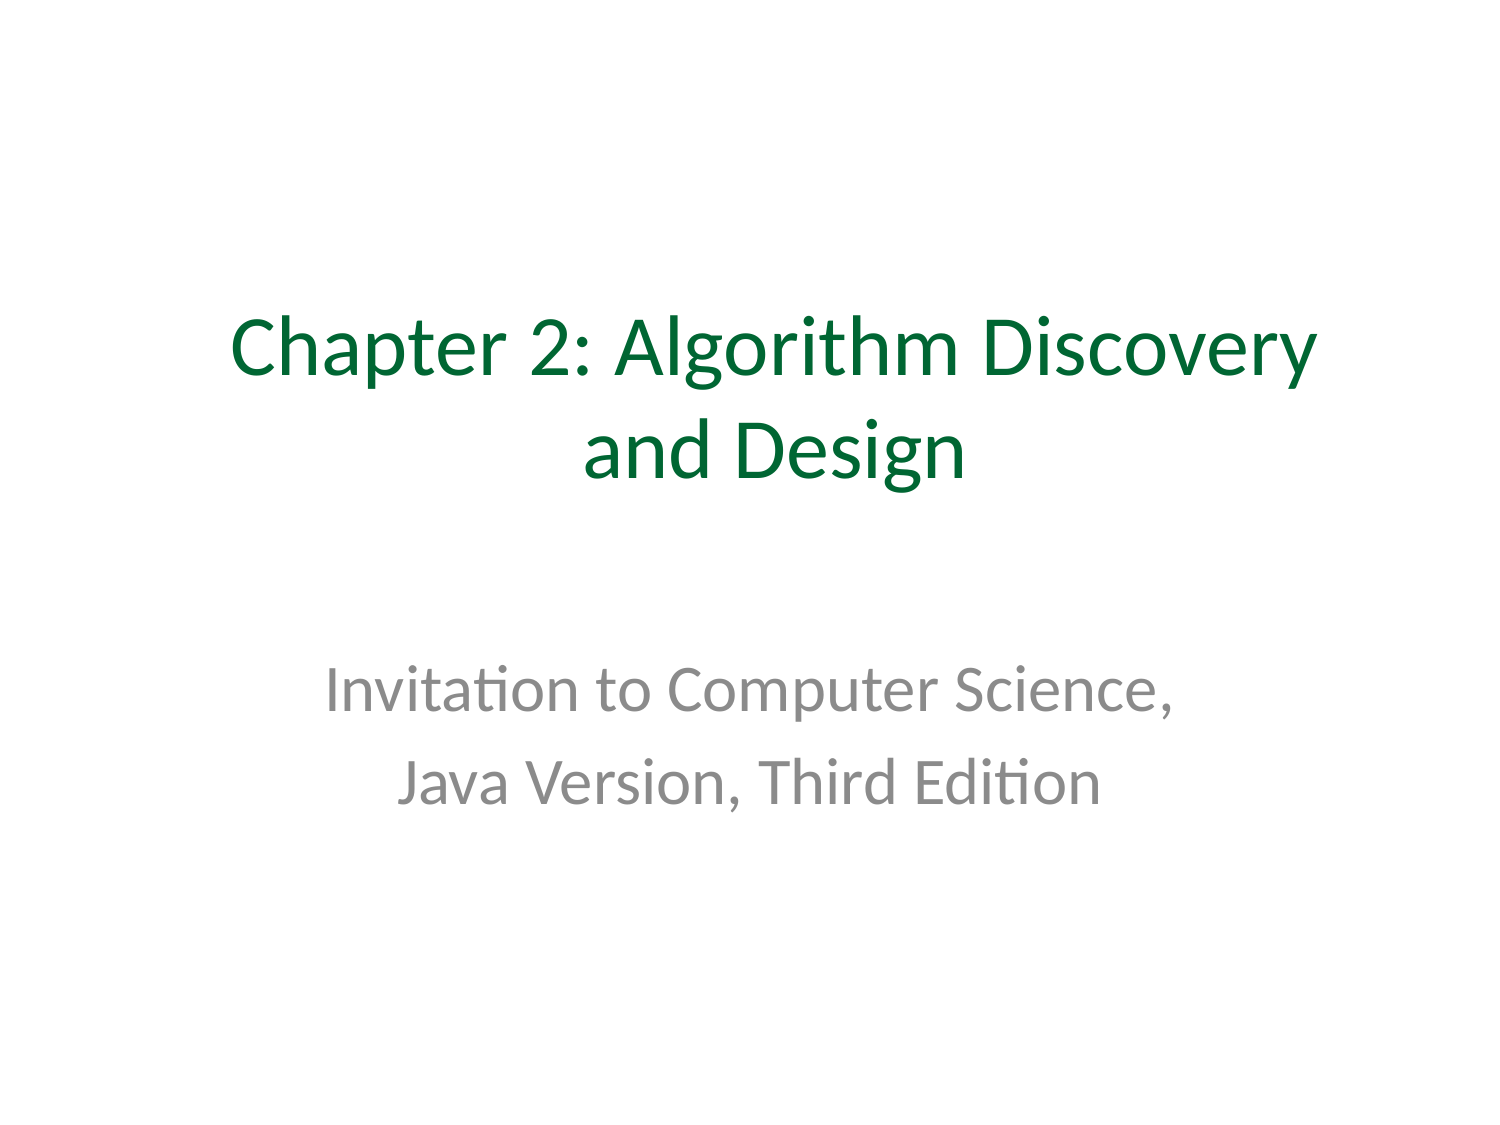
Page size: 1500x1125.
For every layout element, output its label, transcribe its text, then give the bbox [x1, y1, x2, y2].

title Chapter 2: Algorithm Discovery and Design [150, 280, 1401, 504]
subtitle Invitation to Computer Science, Java Version, Third Edition [225, 637, 1275, 925]
